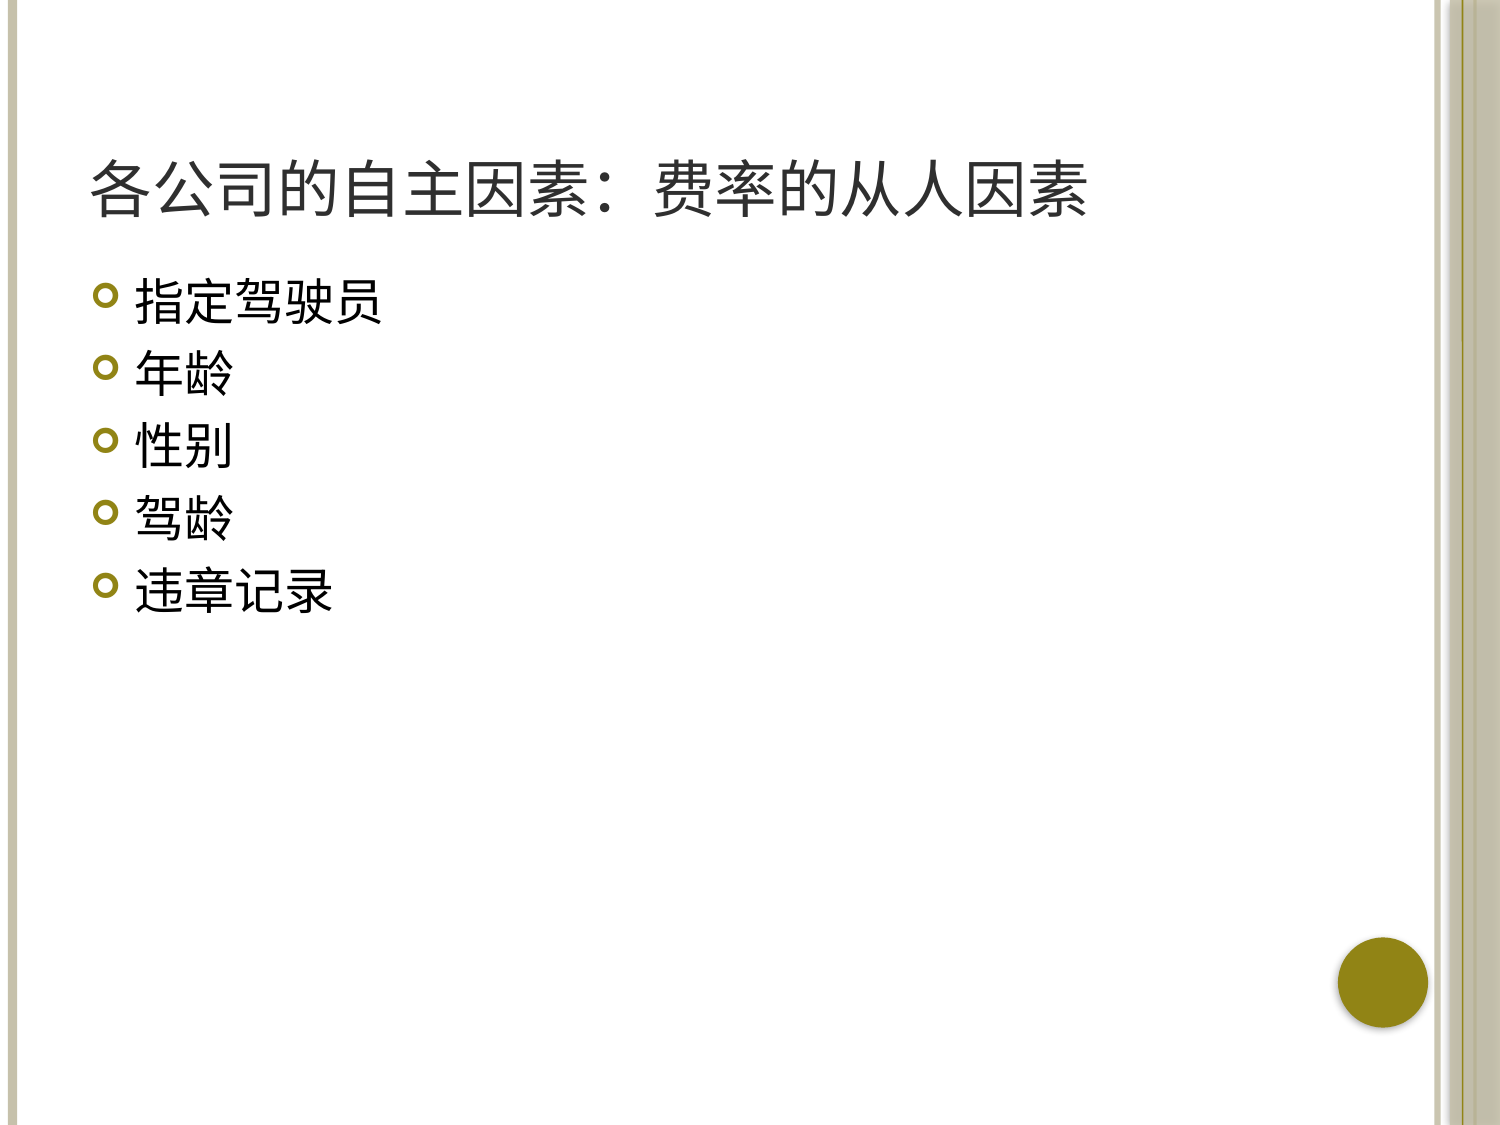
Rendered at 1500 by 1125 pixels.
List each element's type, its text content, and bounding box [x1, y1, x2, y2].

title 各公司的自主因素：费率的从人因素 [75, 45, 1300, 233]
list 指定驾驶员 年龄 性别 驾龄 违章记录 [74, 262, 1301, 1063]
